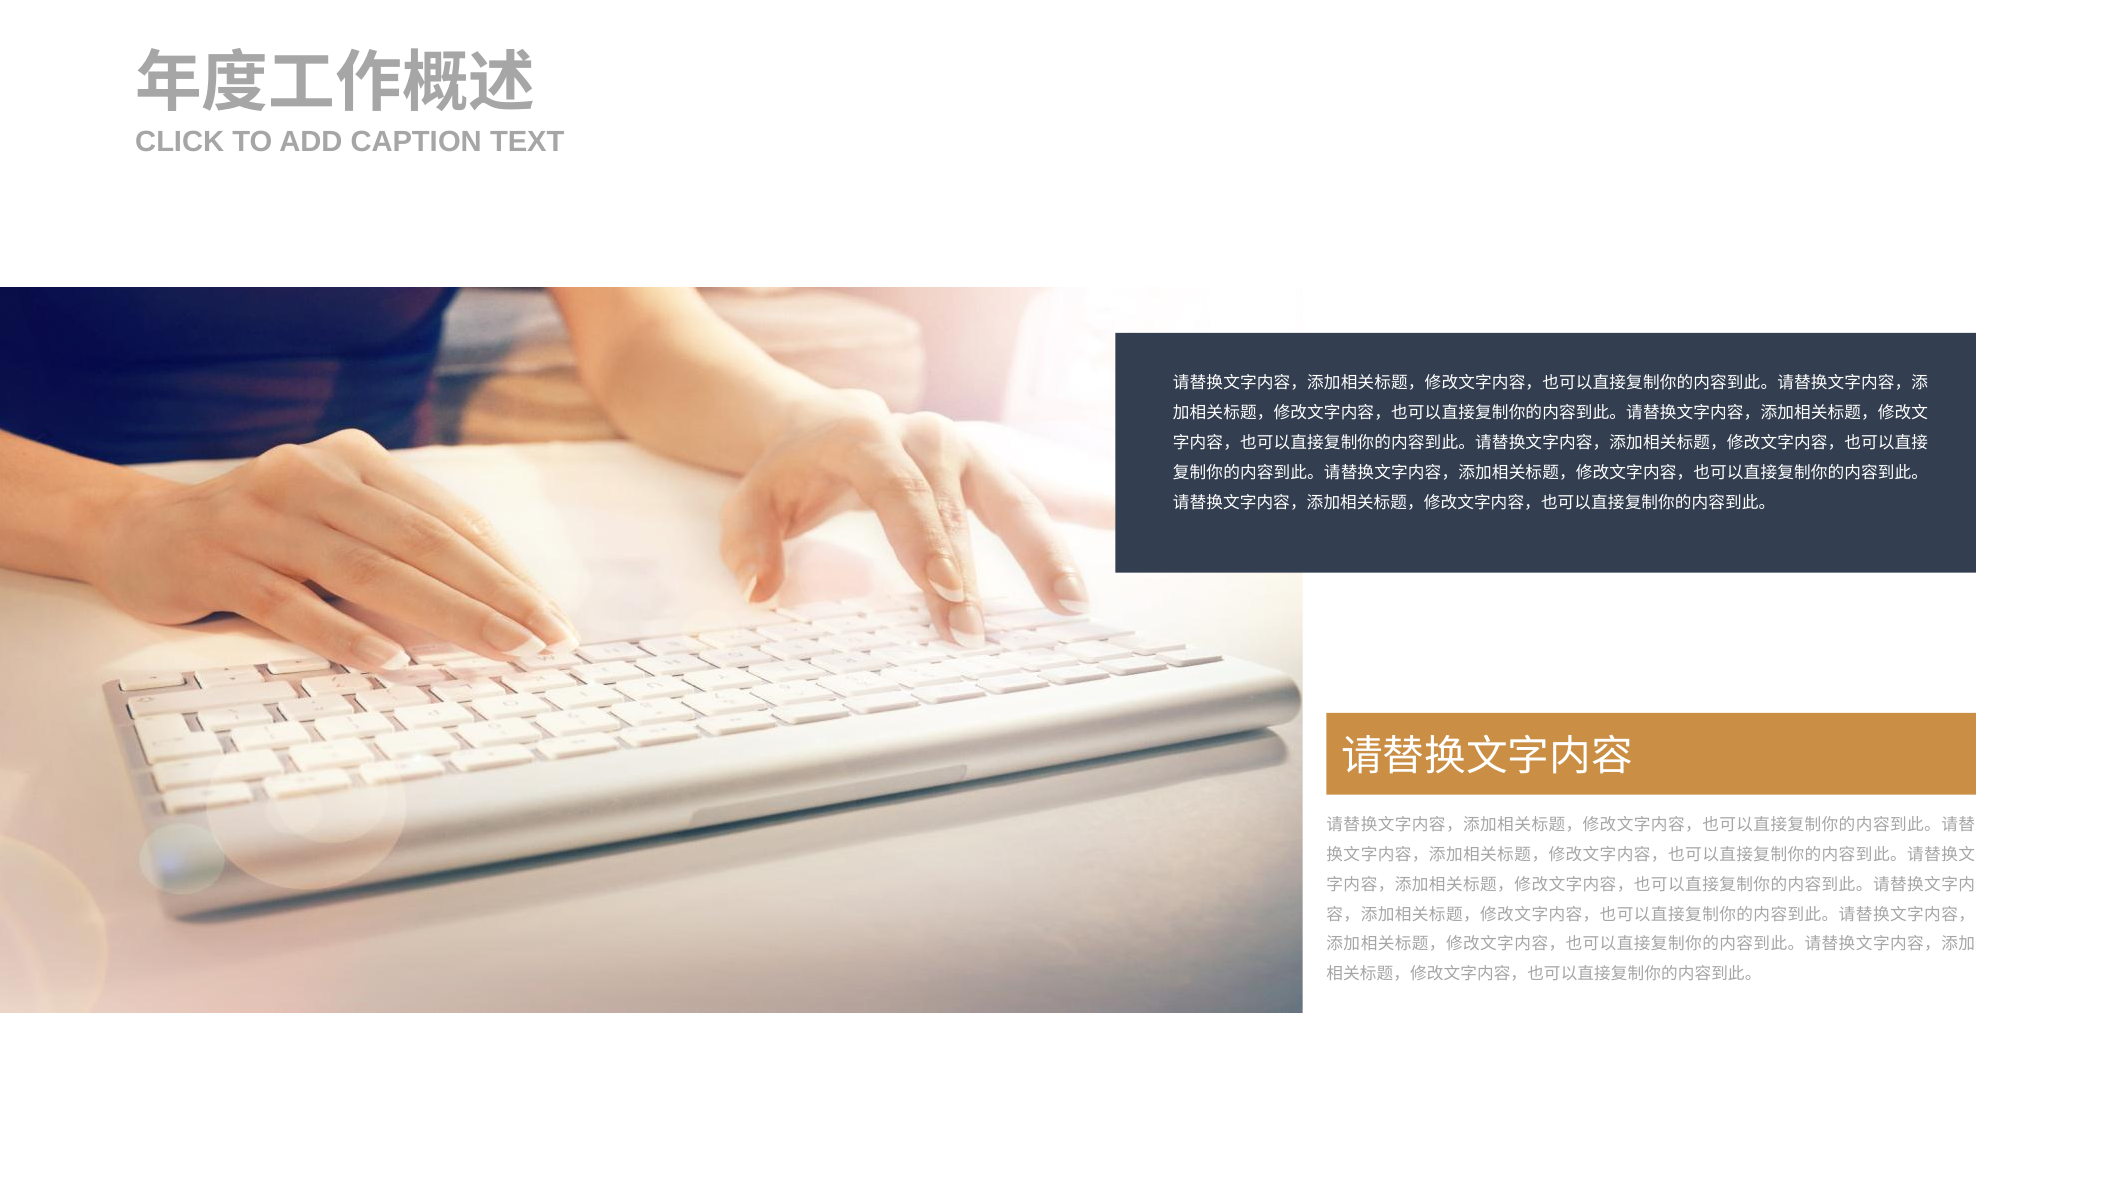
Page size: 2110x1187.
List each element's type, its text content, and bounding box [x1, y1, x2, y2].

text_box CLICK TO ADD CAPTION TEXT [135, 122, 596, 158]
text_box 年度工作概述 [135, 38, 596, 119]
text_box 请替换文字内容，添加相关标题，修改文字内容，也可以直接复制你的内容到此。请替换文字内容，添加相关标题，修改文字内容，也可以直接复制你的内容到此。请替换文字内容，添加相关标题，修改文字内容，也可以直接复制你的内容到此。请替换文字内容，添加相关标题，修改文字内容，也可以直接复制你的内容到此。请替换文字内容，添加相关标题，修改文字内容，也可以直接复制你的内容到此。请替换文字内容，添加相关标题，修改文字内容，也可以直接复制你的内容到此。 [1326, 803, 1976, 984]
text_box [1114, 332, 1977, 574]
text_box 请替换文字内容，添加相关标题，修改文字内容，也可以直接复制你的内容到此。请替换文字内容，添加相关标题，修改文字内容，也可以直接复制你的内容到此。请替换文字内容，添加相关标题，修改文字内容，也可以直接复制你的内容到此。请替换文字内容，添加相关标题，修改文字内容，也可以直接复制你的内容到此。请替换文字内容，添加相关标题，修改文字内容，也可以直接复制你的内容到此。请替换文字内容，添加相关标题，修改文字内容，也可以直接复制你的内容到此。 [1172, 361, 1929, 512]
text_box [0, 286, 1304, 1014]
text_box 请替换文字内容 [1325, 712, 1977, 796]
